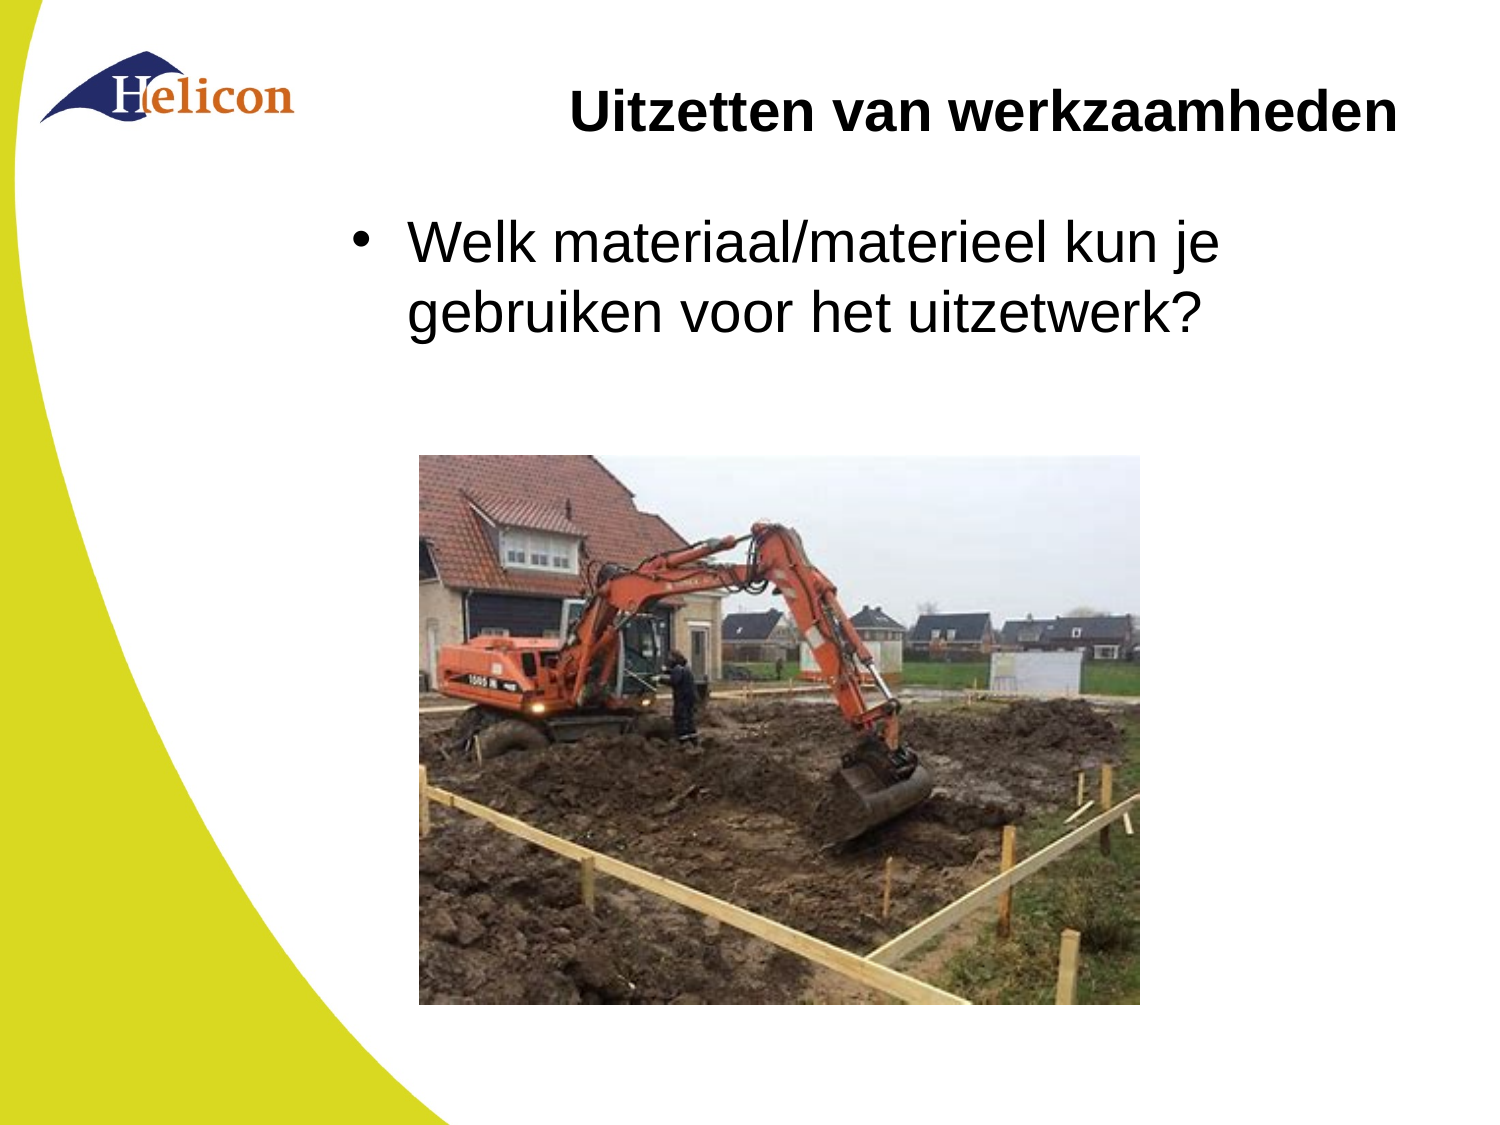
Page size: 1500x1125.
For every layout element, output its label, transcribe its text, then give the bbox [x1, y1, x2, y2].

title Uitzetten van werkzaamheden [324, 54, 1415, 161]
list Welk materiaal/materieel kun je gebruiken voor het uitzetwerk? [336, 196, 1425, 1005]
picture [0, 0, 1500, 1125]
